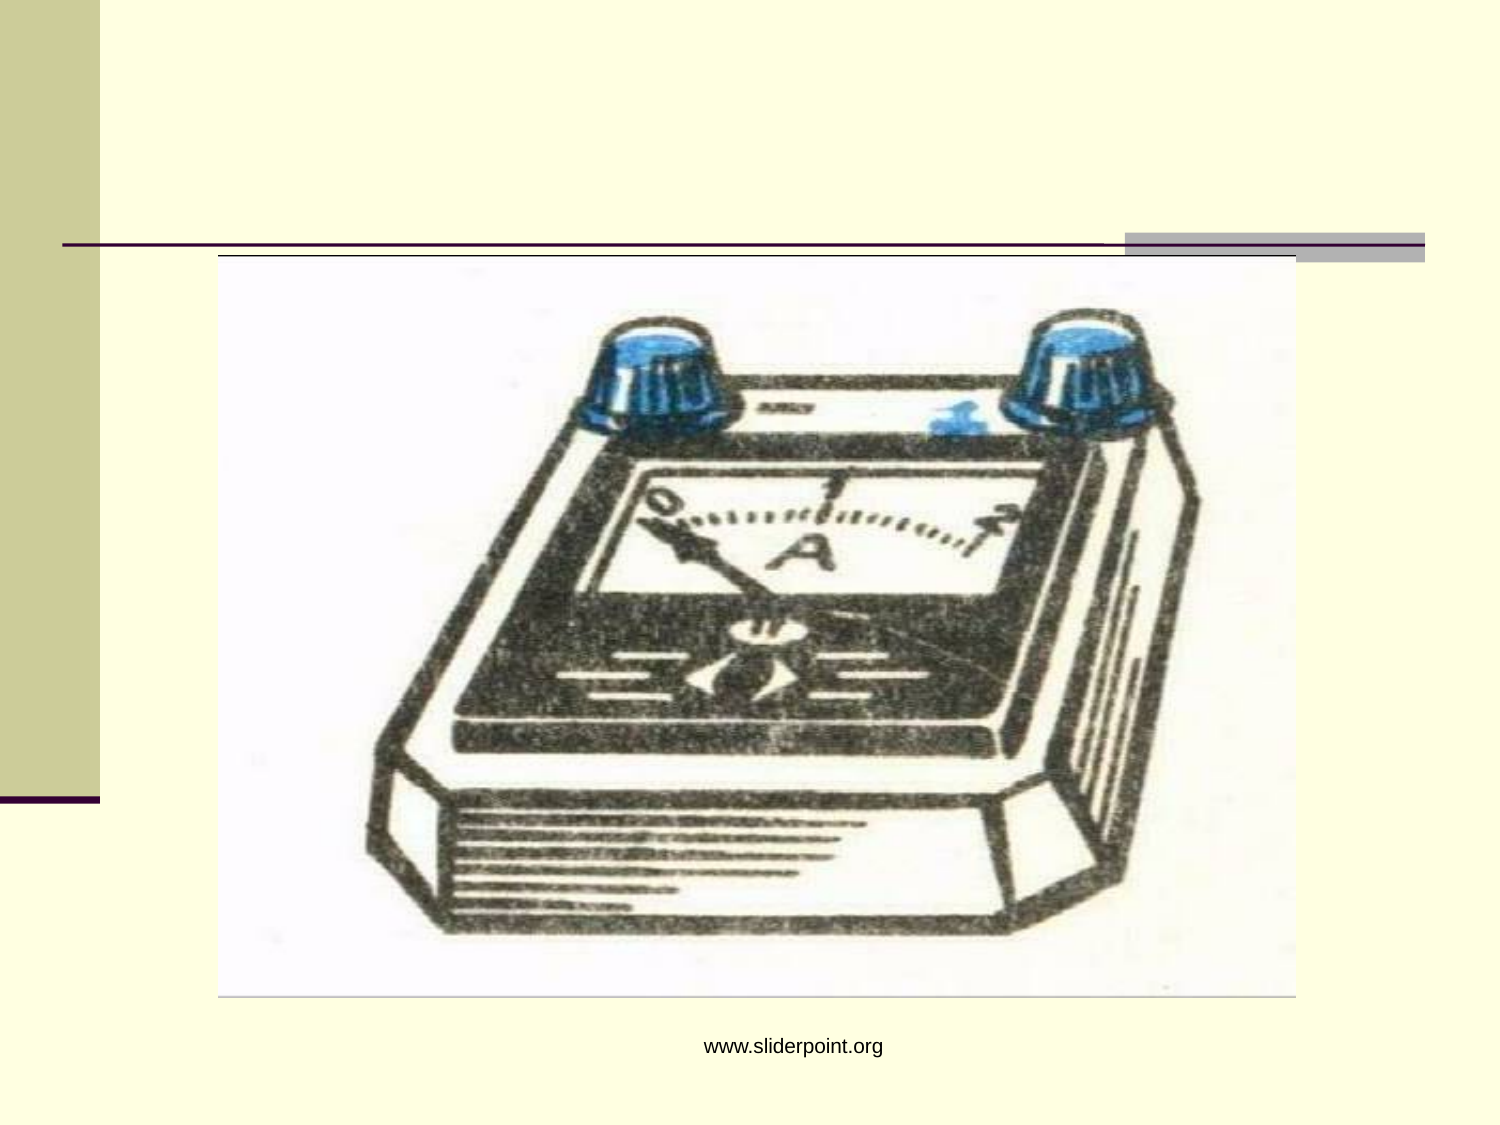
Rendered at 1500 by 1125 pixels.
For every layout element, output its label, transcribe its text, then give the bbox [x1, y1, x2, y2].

picture [218, 255, 1296, 998]
footer www.sliderpoint.org [549, 1024, 1038, 1101]
